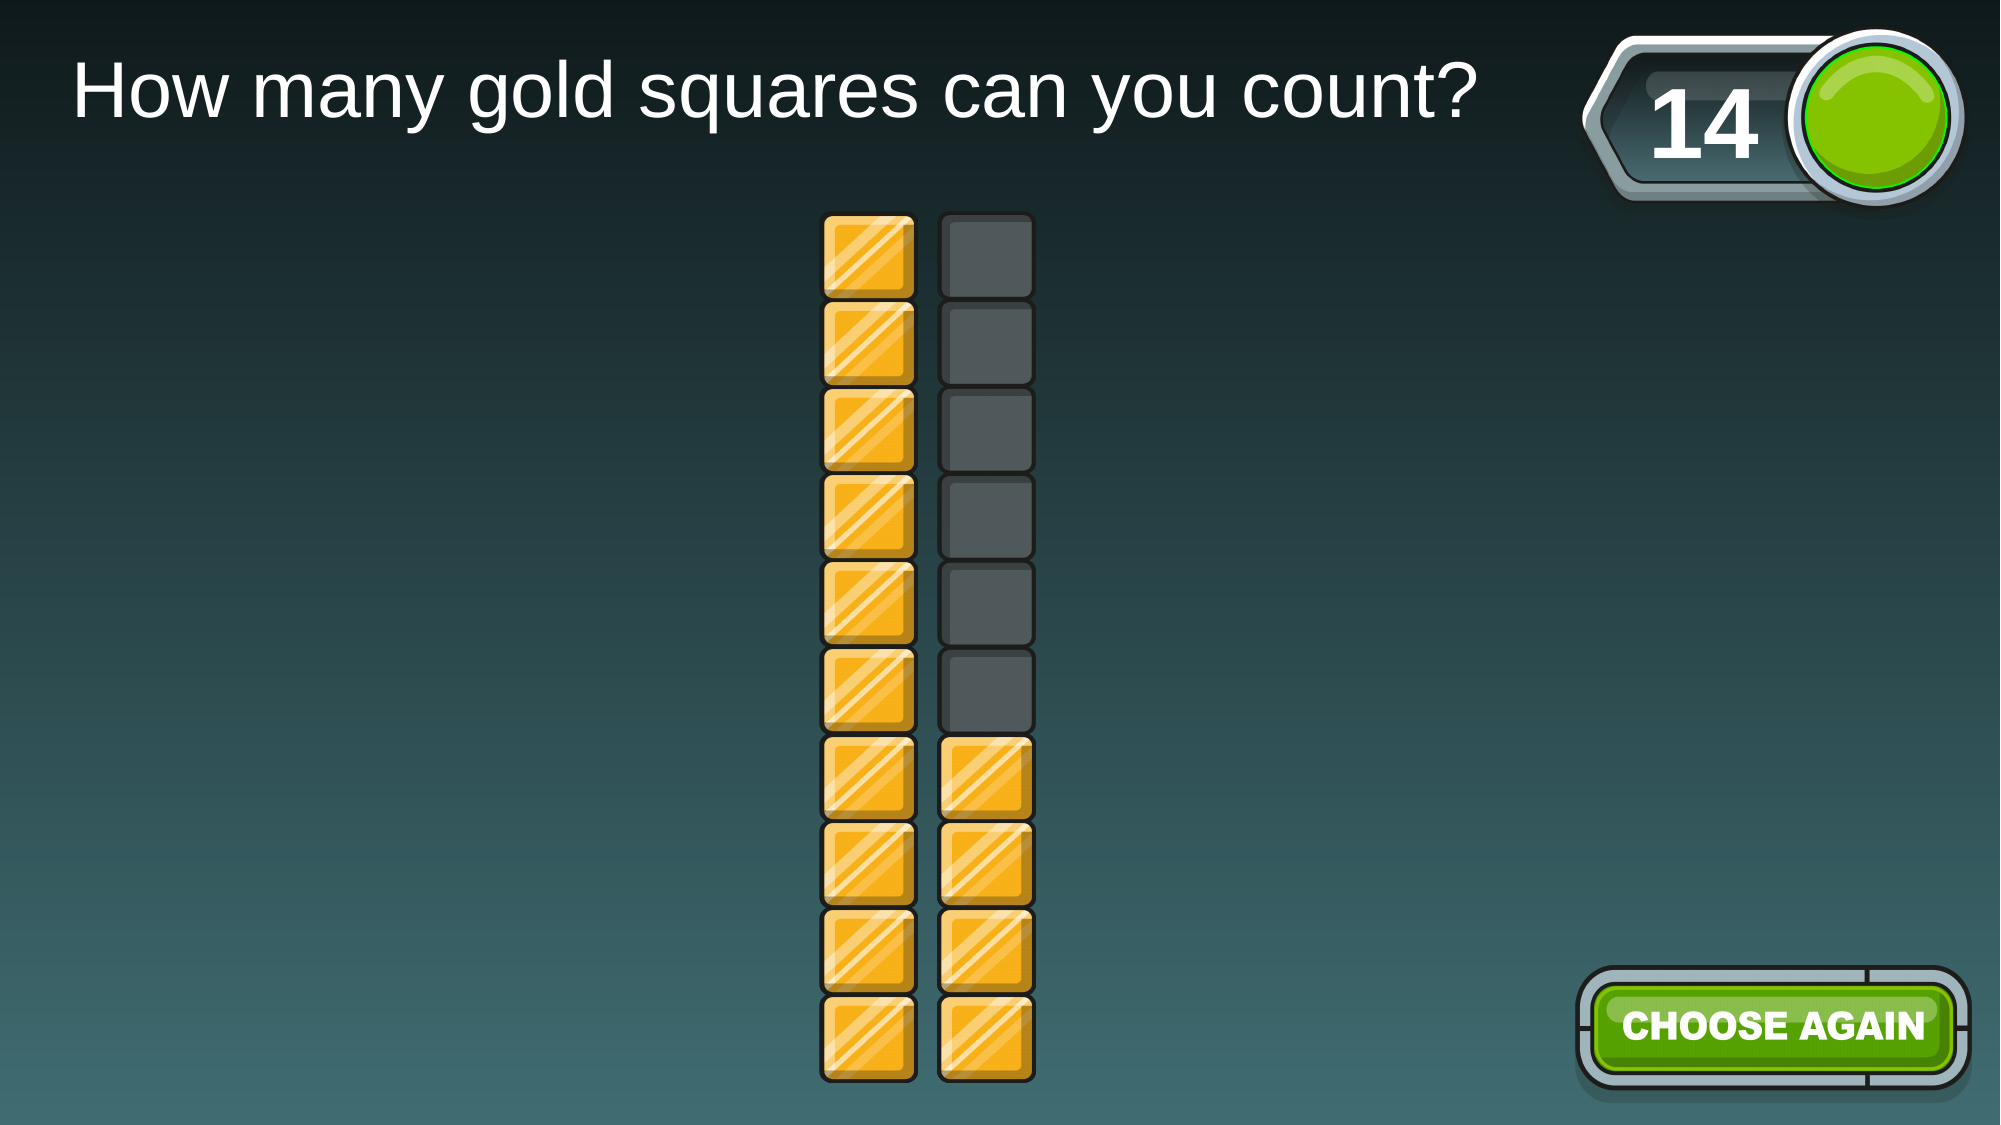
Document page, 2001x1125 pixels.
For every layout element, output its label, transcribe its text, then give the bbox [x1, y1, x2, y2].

text_box How many gold squares can you count? [56, 30, 1553, 152]
picture [1575, 965, 1972, 1104]
picture [1575, 25, 1971, 221]
picture [937, 210, 1036, 1083]
picture [819, 210, 919, 1083]
